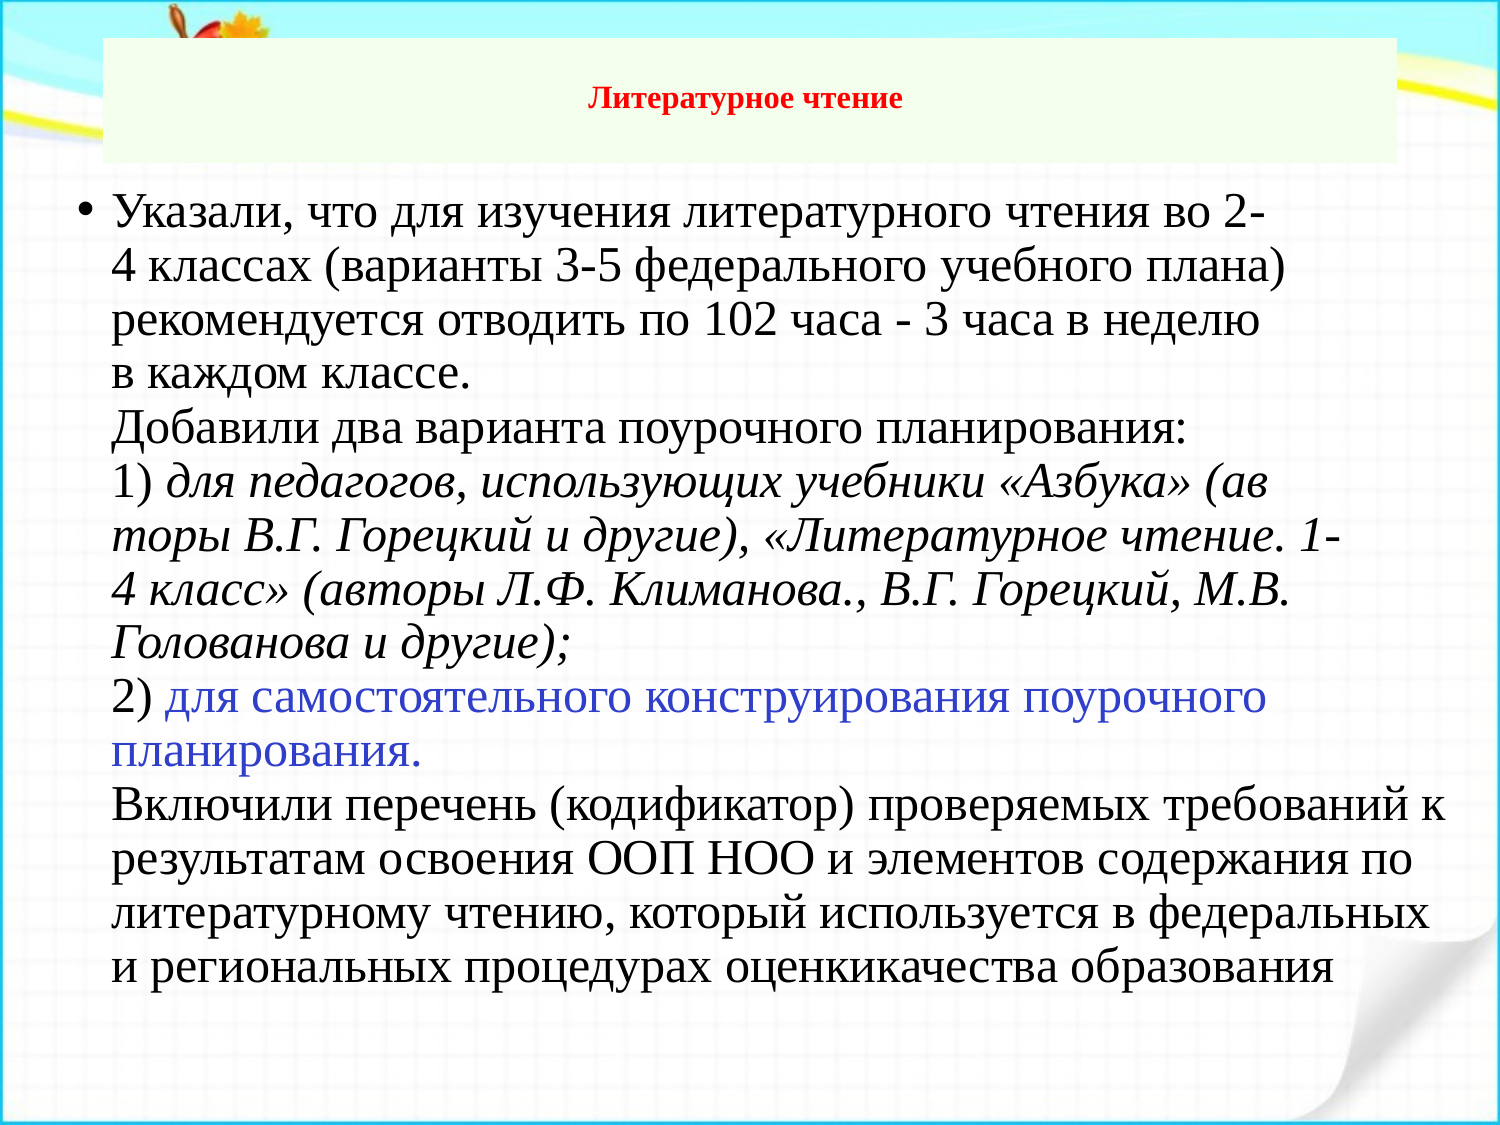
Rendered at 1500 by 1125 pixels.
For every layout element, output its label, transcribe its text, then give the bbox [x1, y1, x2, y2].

picture [0, 0, 1500, 1125]
title Литературное чтение [103, 38, 1397, 164]
list Указали, что для изучения литературного чтения во 2- 4 классах (варианты 3-5 федерального учебного плана) рекомендуется отводить по 102 часа - 3 часа в неделю в каждом классе. Добавили два варианта поурочного планирования: 1) для педагогов, использующих учебники «Азбука» (ав торы В.Г. Горецкий и другие), «Литературное чтение. 1- 4 класс» (авторы Л.Ф. Климанова., В.Г. Горецкий, М.В. Голованова и другие); 2) для самостоятельного конструирования поурочного планирования. Включили перечень (кодификатор) проверяемых требований к результатам освоения ООП НОО и элементов содержания по литературному чтению, который используется в федеральных и региональных процедурах оценкикачества образования [61, 176, 1467, 1093]
